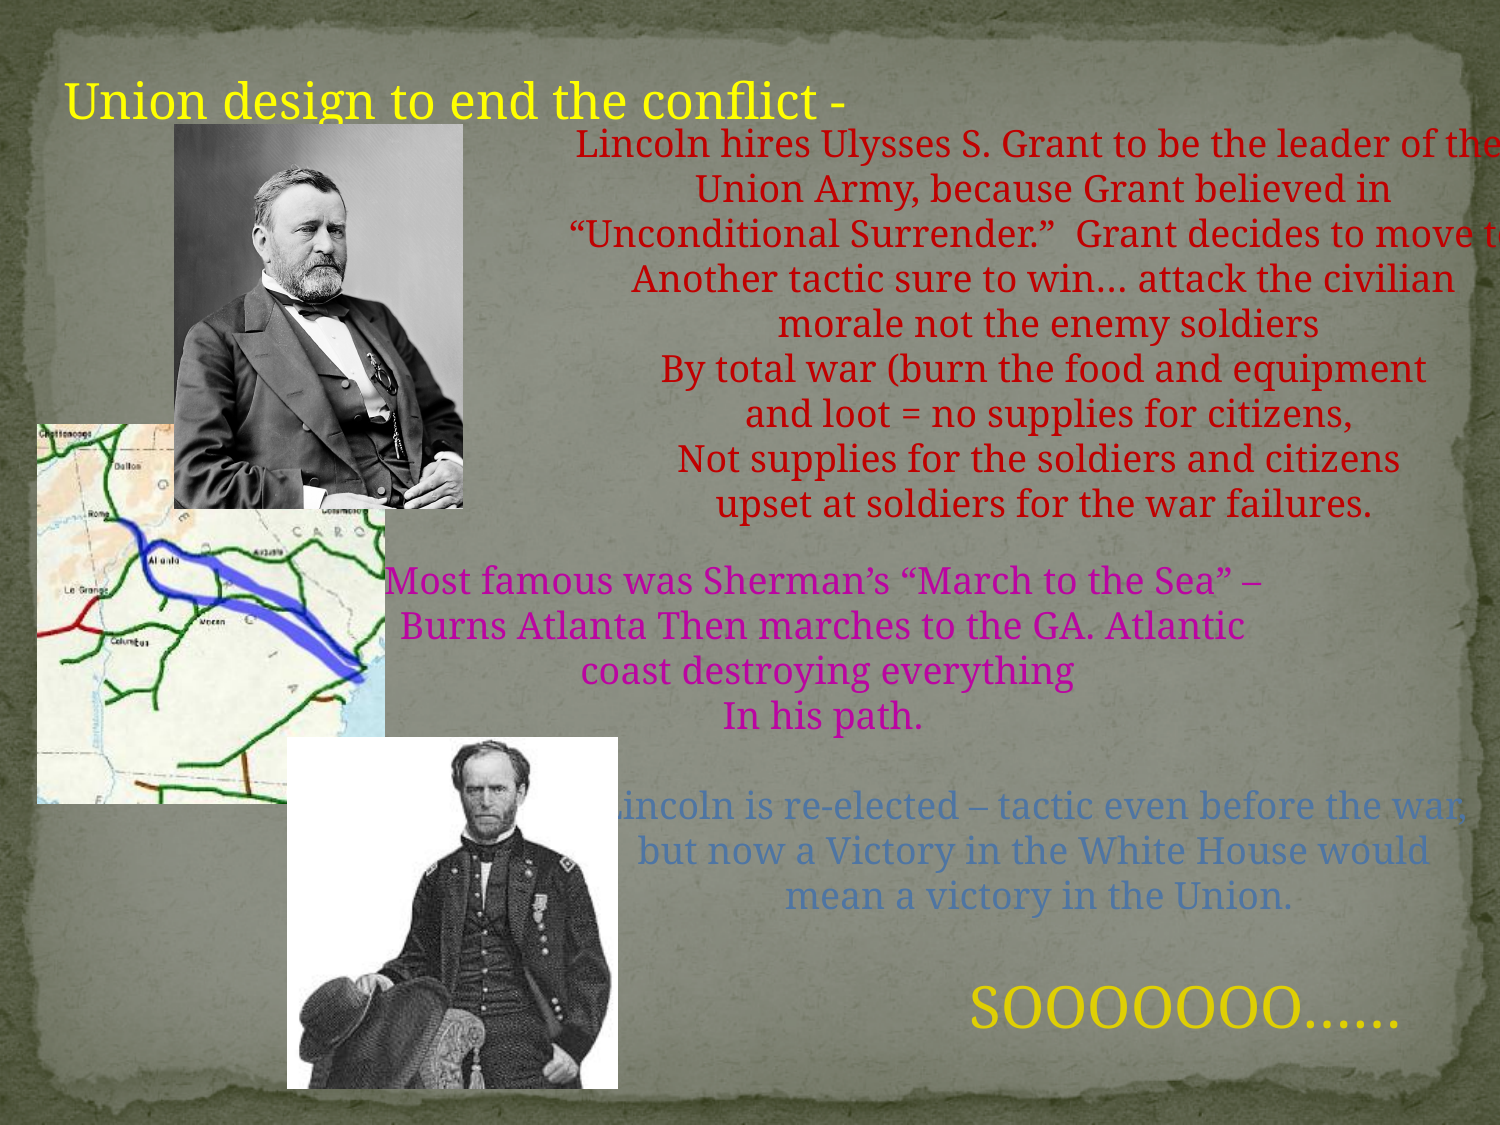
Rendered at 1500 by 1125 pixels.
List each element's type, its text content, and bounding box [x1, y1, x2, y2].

text_box Lincoln hires Ulysses S. Grant to be the leader of the Union Army, because Grant believed in “Unconditional Surrender.” Grant decides to move to Another tactic sure to win… attack the civilian morale not the enemy soldiers By total war (burn the food and equipment and loot = no supplies for citizens, Not supplies for the soldiers and citizens upset at soldiers for the war failures. [544, 112, 1500, 533]
text_box Lincoln is re-elected – tactic even before the war, but now a Victory in the White House would mean a victory in the Union. [625, 774, 1494, 925]
text_box SOOOOOOO…… [955, 962, 1419, 1048]
text_box Most famous was Sherman’s “March to the Sea” – Burns Atlanta Then marches to the GA. Atlantic coast destroying everything In his path. [393, 549, 1287, 745]
picture [37, 124, 618, 1089]
text_box Union design to end the conflict - [49, 62, 862, 138]
